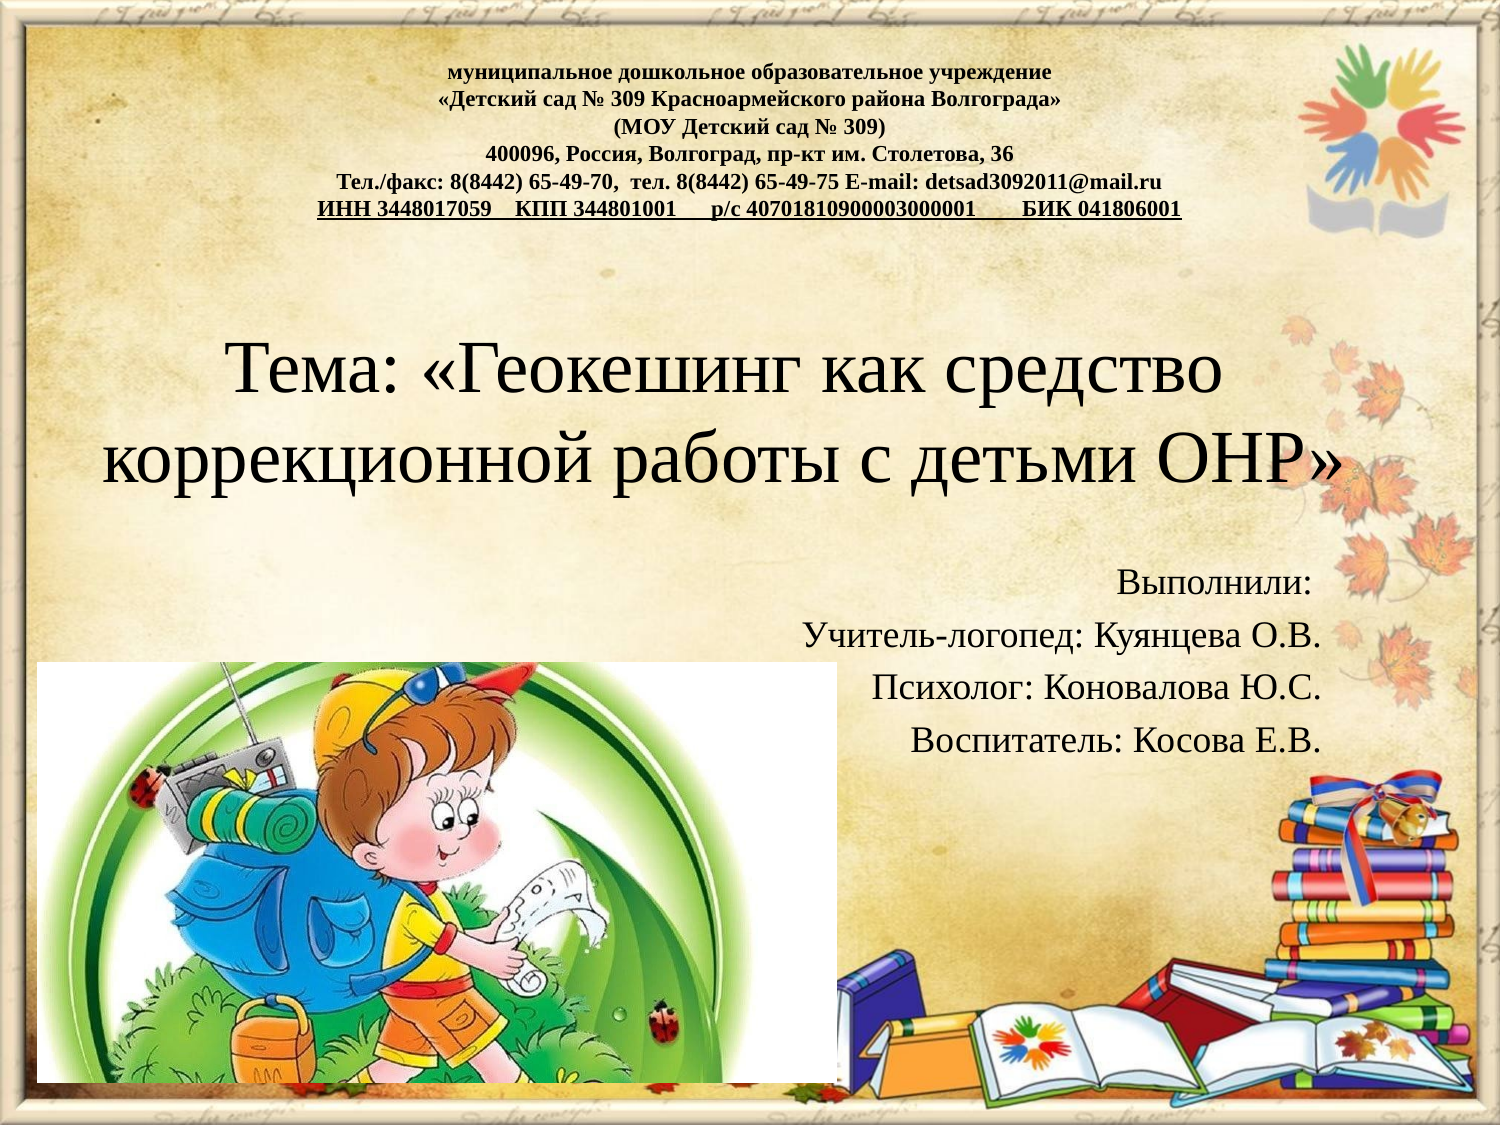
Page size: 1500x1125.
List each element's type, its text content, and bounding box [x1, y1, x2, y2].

subtitle Выполнили: Учитель-логопед: Куянцева О.В. Психолог: Коновалова Ю.С. Воспитатель: Косова Е.В. [287, 549, 1338, 838]
text_box муниципальное дошкольное образовательное учреждение «Детский сад № 309 Красноармейского района Волгограда» (МОУ Детский сад № 309) 400096, Россия, Волгоград, пр-кт им. Столетова, 36 Тел./факс: 8(8442) 65-49-70, тел. 8(8442) 65-49-75 E-mail: detsad3092011@mail.ru ИНН 3448017059 КПП 344801001 р/с 40701810900003000001 БИК 041806001 [74, 45, 1425, 233]
picture [0, 0, 1500, 1125]
title Тема: «Геокешинг как средство коррекционной работы с детьми ОНР» [87, 287, 1363, 529]
